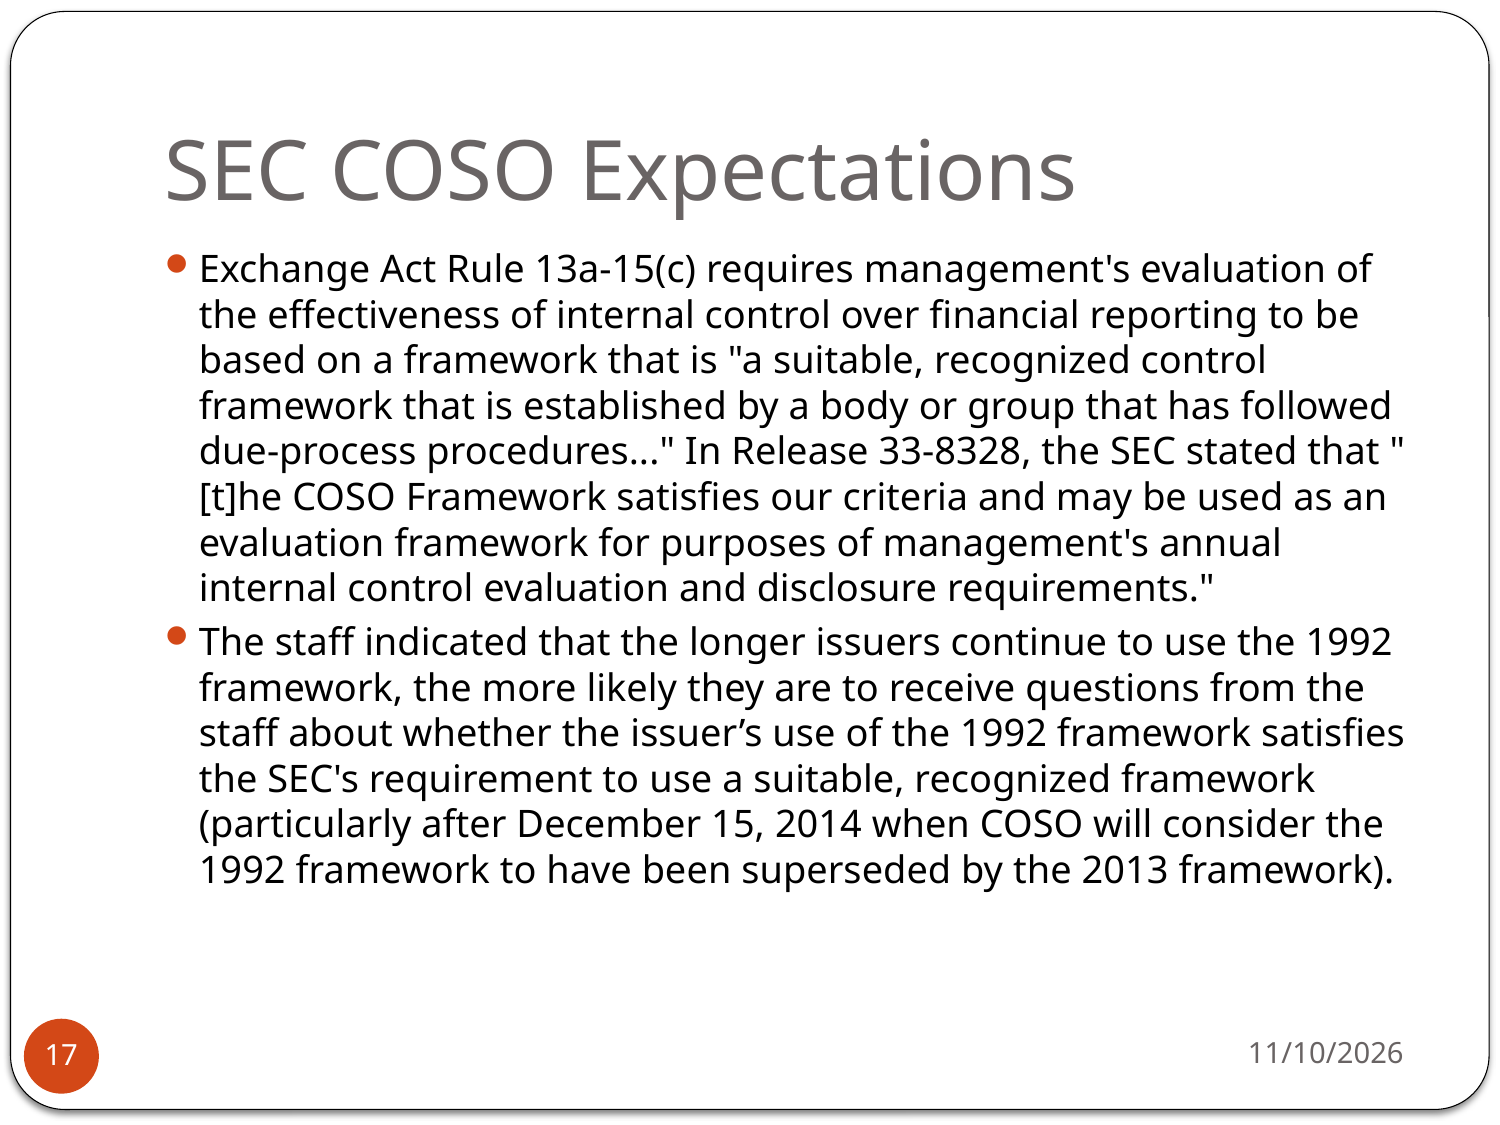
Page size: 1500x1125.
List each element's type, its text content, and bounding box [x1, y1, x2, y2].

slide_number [1012, 1015, 1419, 1094]
list Exchange Act Rule 13a-15(c) requires management's evaluation of the effectiveness of internal control over financial reporting to be based on a framework that is "a suitable, recognized control framework that is established by a body or group that has followed due-process procedures..." In Release 33-8328, the SEC stated that " [t]he COSO Framework satisfies our criteria and may be used as an evaluation framework for purposes of management's annual internal control evaluation and disclosure requirements." The staff indicated that the longer issuers continue to use the 1992 framework, the more likely they are to receive questions from the staff about whether the issuer’s use of the 1992 framework satisfies the SEC's requirement to use a suitable, recognized framework (particularly after December 15, 2014 when COSO will consider the 1992 framework to have been superseded by the 2013 framework). [150, 237, 1425, 988]
title SEC COSO Expectations [150, 45, 1425, 233]
slide_number 17 [23, 1018, 99, 1094]
